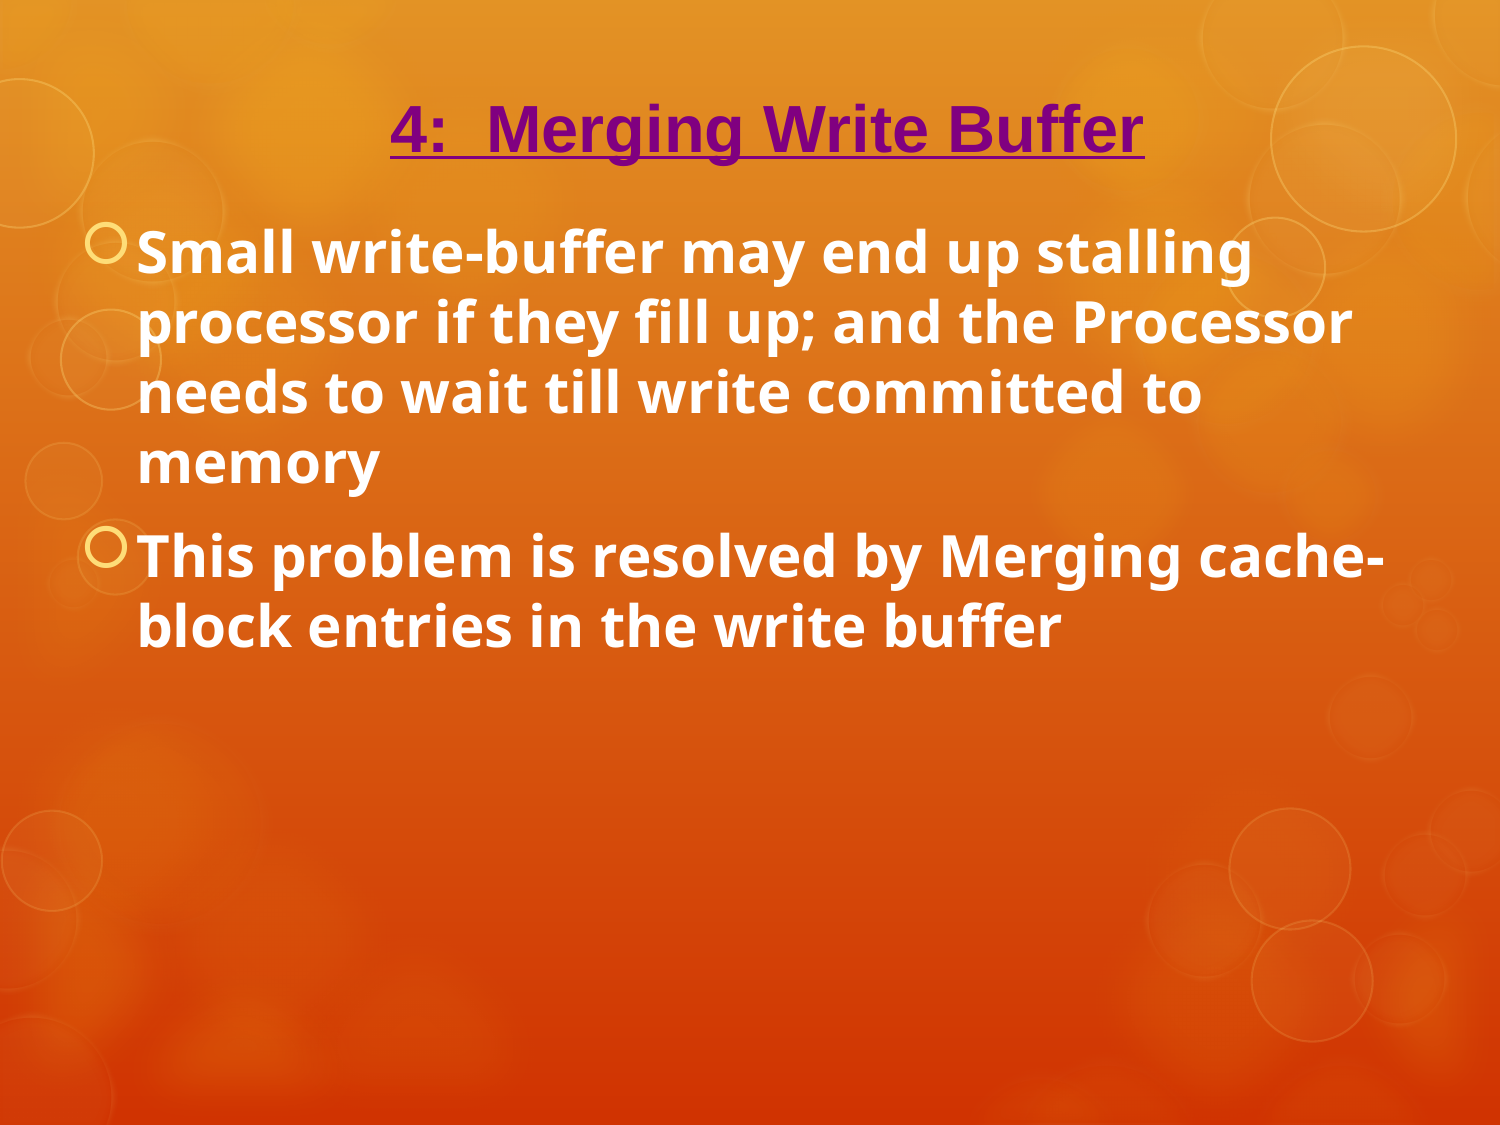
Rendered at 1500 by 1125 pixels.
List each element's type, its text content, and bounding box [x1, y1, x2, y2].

text_box 4: Merging Write Buffer [17, 78, 1500, 173]
list Small write-buffer may end up stalling processor if they fill up; and the Processor needs to wait till write committed to memory This problem is resolved by Merging cache-block entries in the write buffer [64, 208, 1471, 1024]
